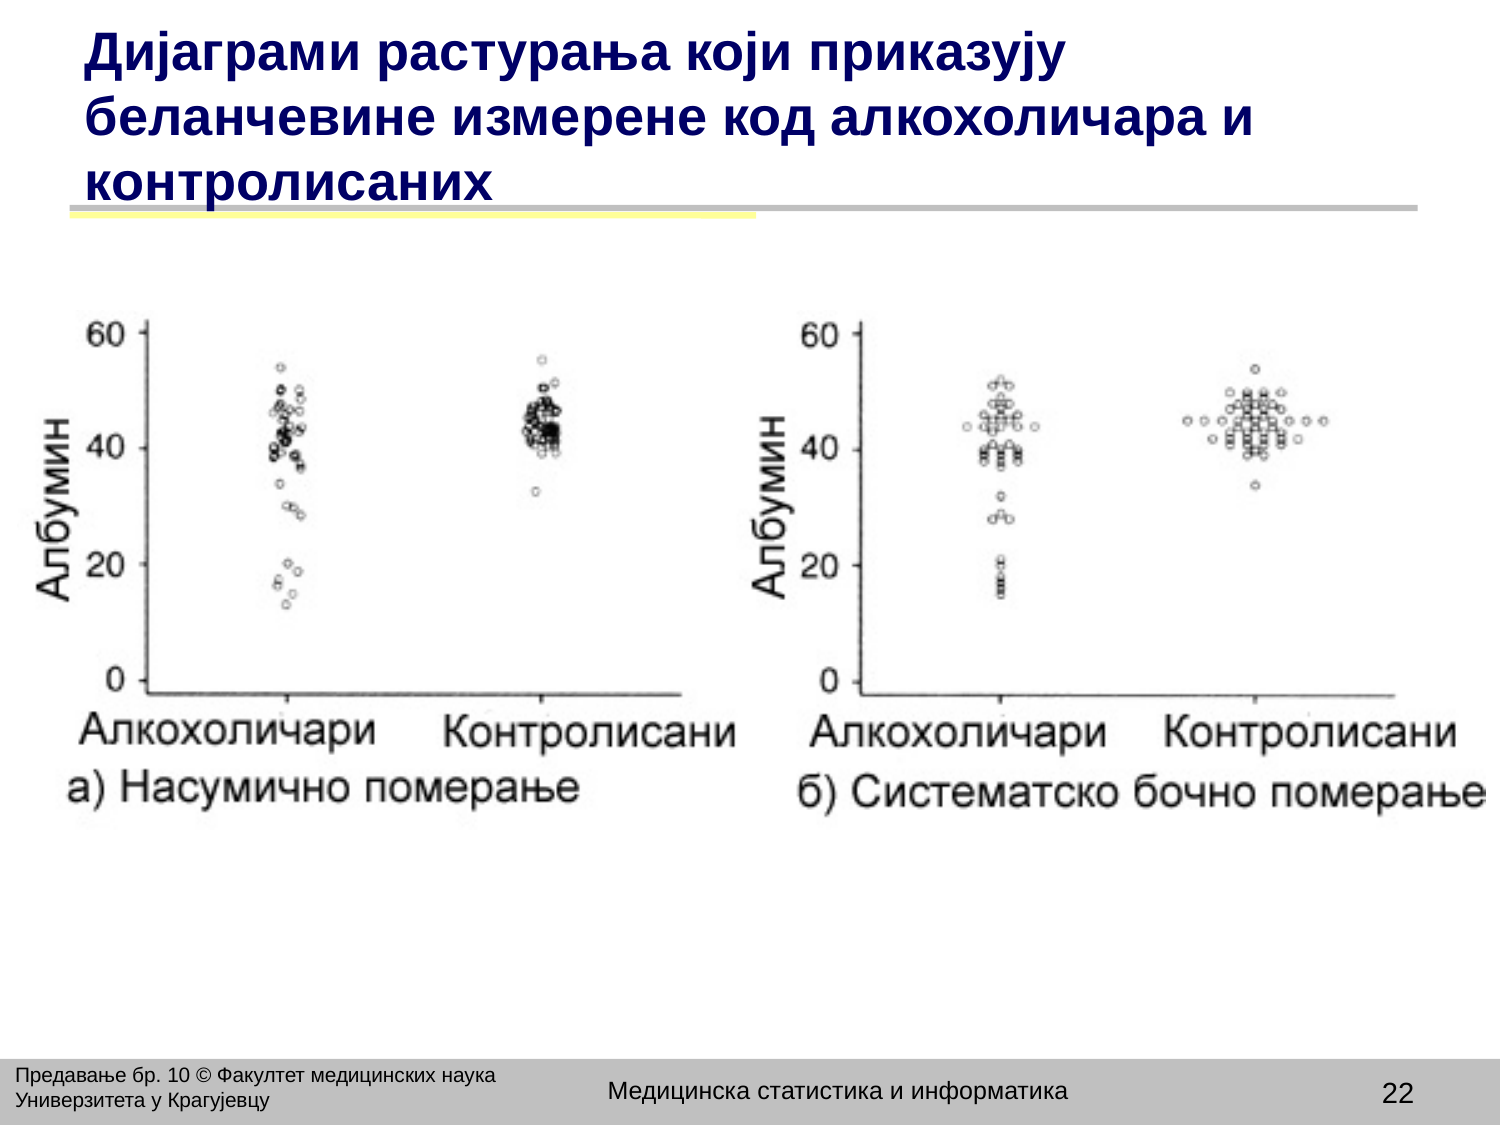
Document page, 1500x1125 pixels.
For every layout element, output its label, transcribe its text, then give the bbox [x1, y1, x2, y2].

slide_number 22 [1175, 1066, 1430, 1125]
picture [17, 310, 1486, 830]
title Дијаграми растурања који приказују беланчевине измерене код алкохоличара и контролисаних [69, 19, 1426, 208]
slide_number Предавање бр. 10 © Факултет медицинских наука Универзитета у Крагујевцу [0, 1053, 626, 1108]
footer Медицинска статистика и информатика [512, 1066, 1165, 1125]
